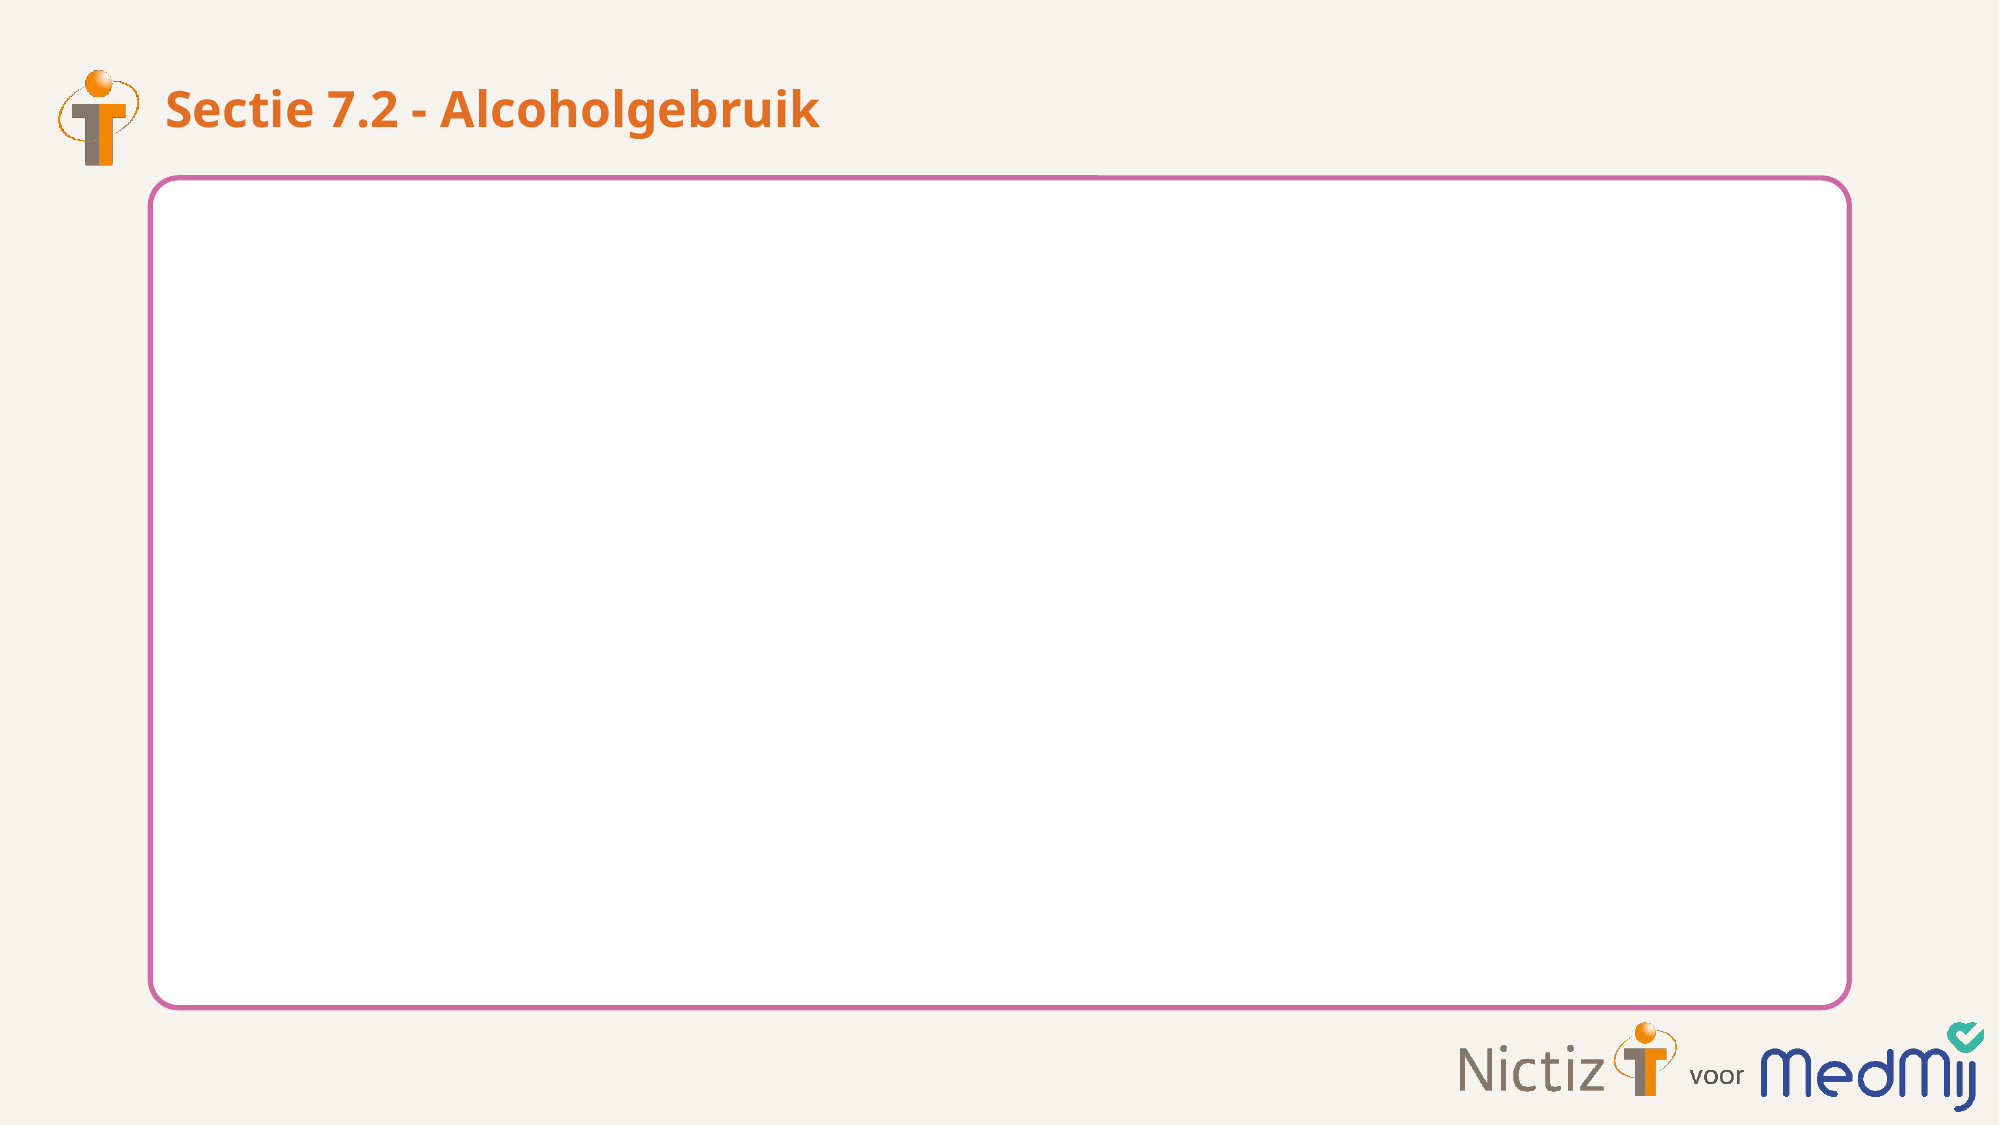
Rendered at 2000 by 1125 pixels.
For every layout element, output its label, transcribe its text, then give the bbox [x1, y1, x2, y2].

picture [1457, 1019, 1988, 1113]
picture [50, 66, 151, 187]
title Sectie 7.2 - Alcoholgebruik [150, 76, 1850, 165]
